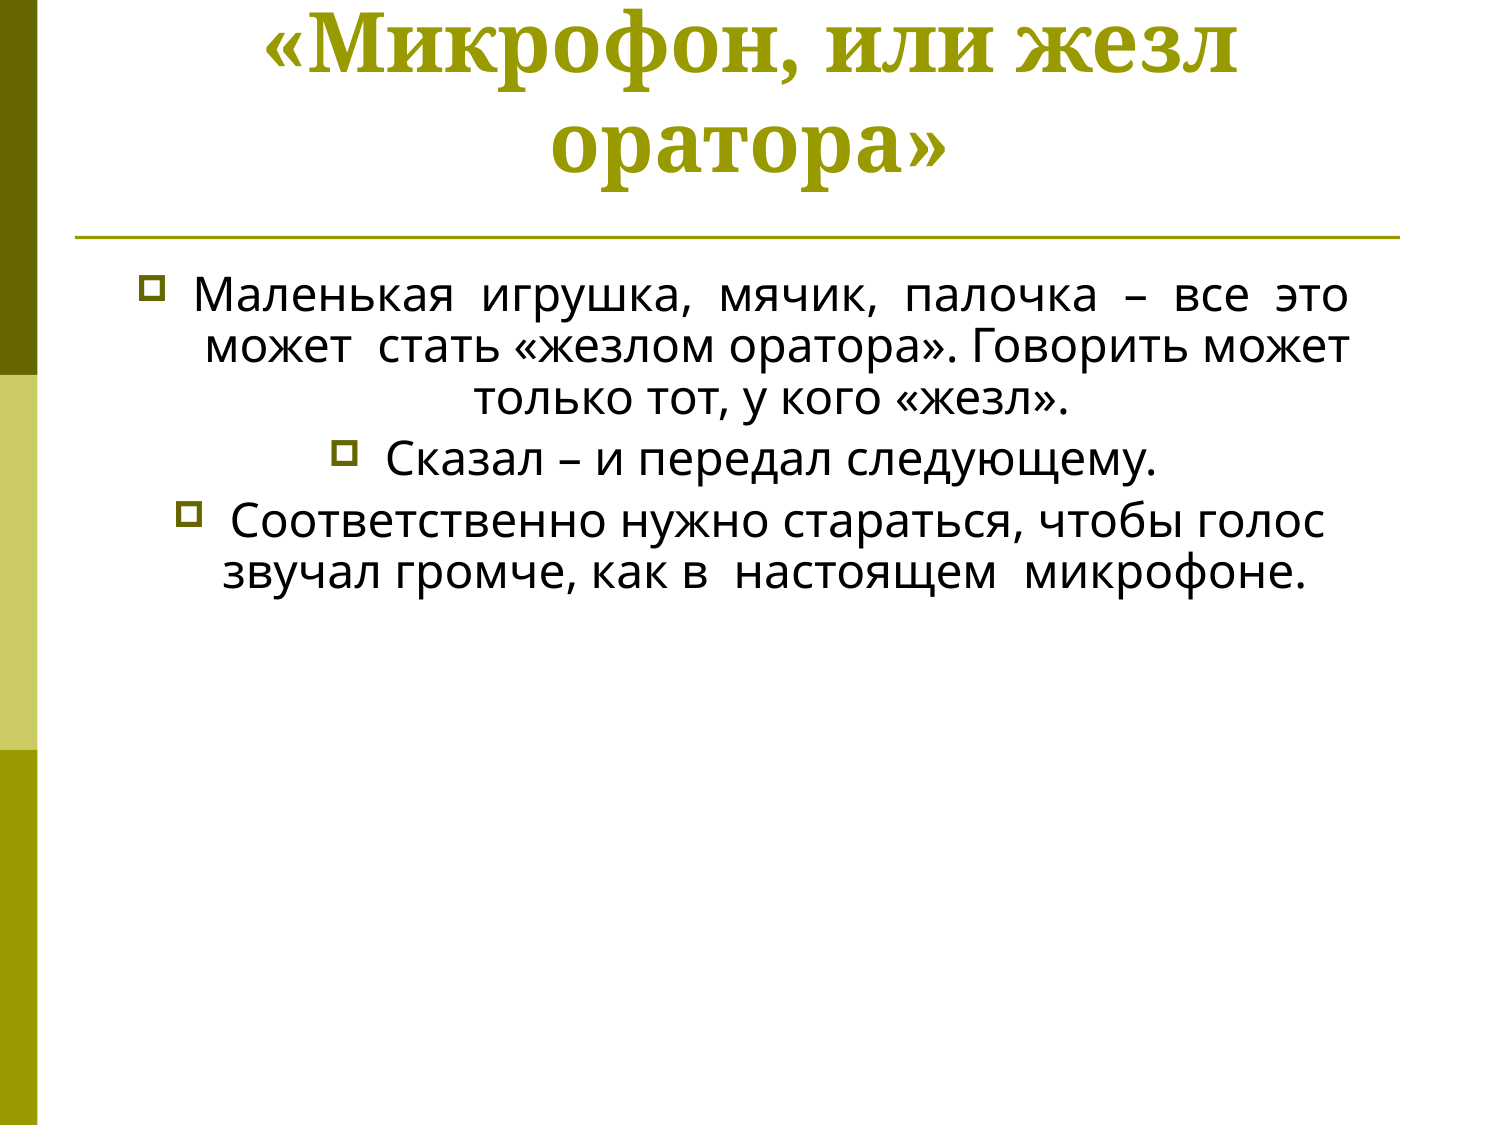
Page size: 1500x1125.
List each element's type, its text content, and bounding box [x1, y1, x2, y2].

title «Микрофон, или жезл оратора» [74, 45, 1426, 233]
list Маленькая игрушка, мячик, палочка – все это может стать «жезлом оратора». Говорить может только тот, у кого «жезл». Сказал – и передал следующему. Соответственно нужно стараться, чтобы голос звучал громче, как в настоящем микрофоне. [74, 262, 1426, 1006]
